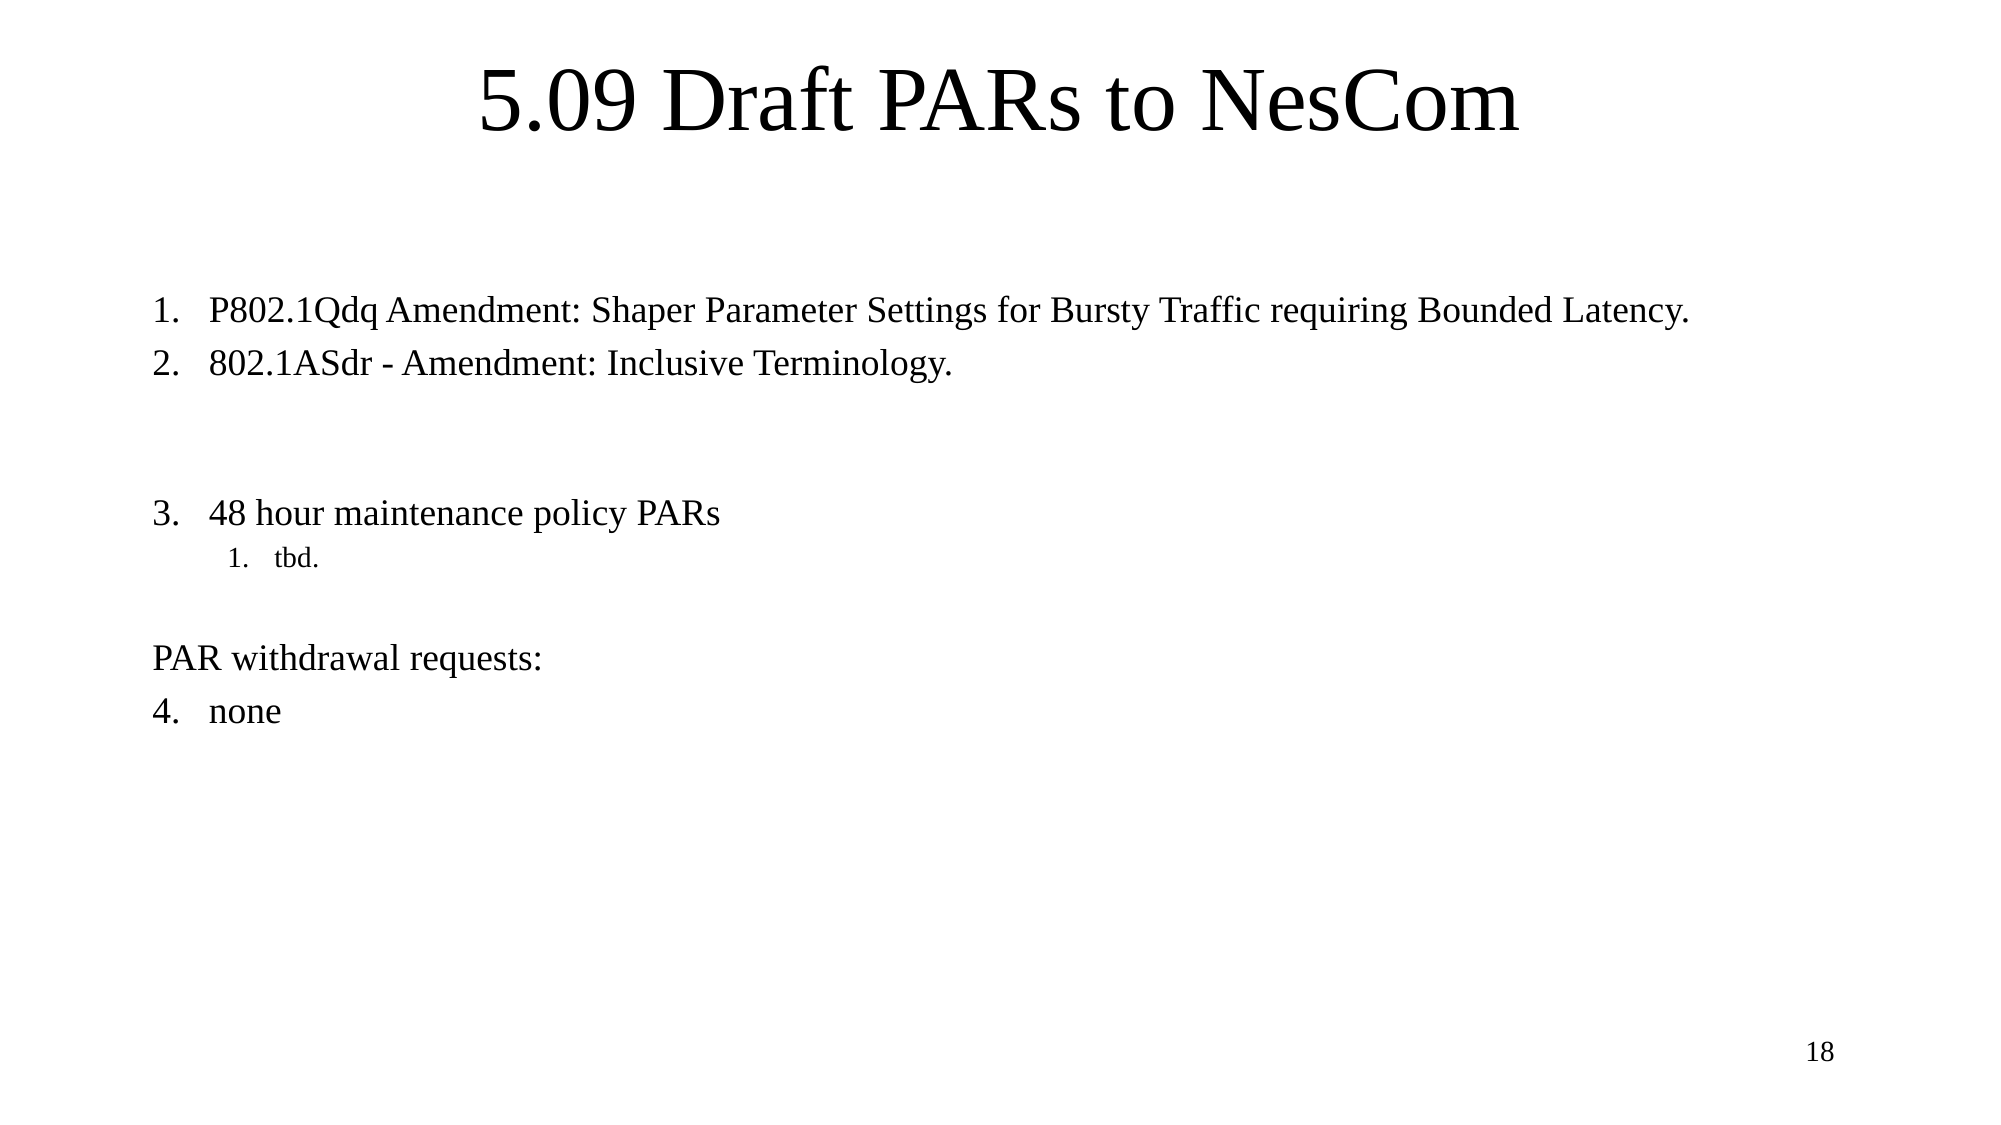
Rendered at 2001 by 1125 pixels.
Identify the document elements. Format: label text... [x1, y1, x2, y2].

list P802.1Qdq Amendment: Shaper Parameter Settings for Bursty Traffic requiring Bounded Latency. 802.1ASdr - Amendment: Inclusive Terminology. 48 hour maintenance policy PARs tbd. PAR withdrawal requests: none [137, 224, 1863, 901]
slide_number 18 [1433, 1024, 1851, 1101]
title 5.09 Draft PARs to NesCom [362, 0, 1638, 188]
